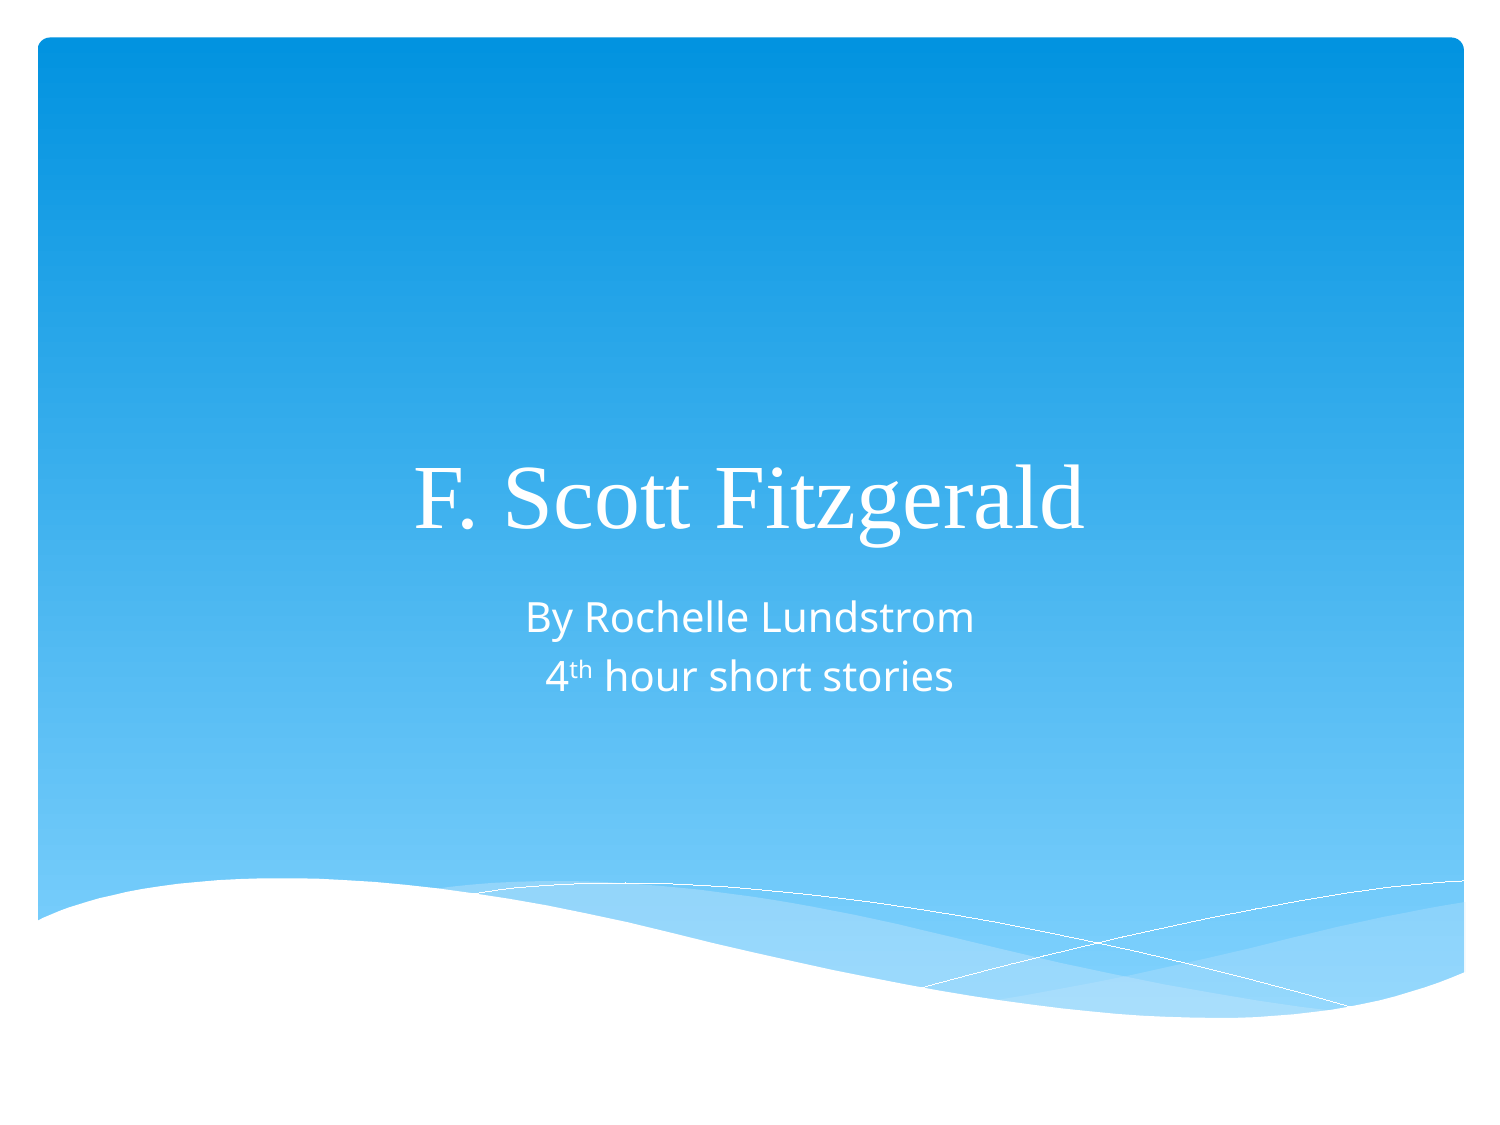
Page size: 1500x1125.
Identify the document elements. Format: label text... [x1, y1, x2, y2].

title F. Scott Fitzgerald [112, 262, 1388, 555]
subtitle By Rochelle Lundstrom 4th hour short stories [225, 583, 1275, 825]
